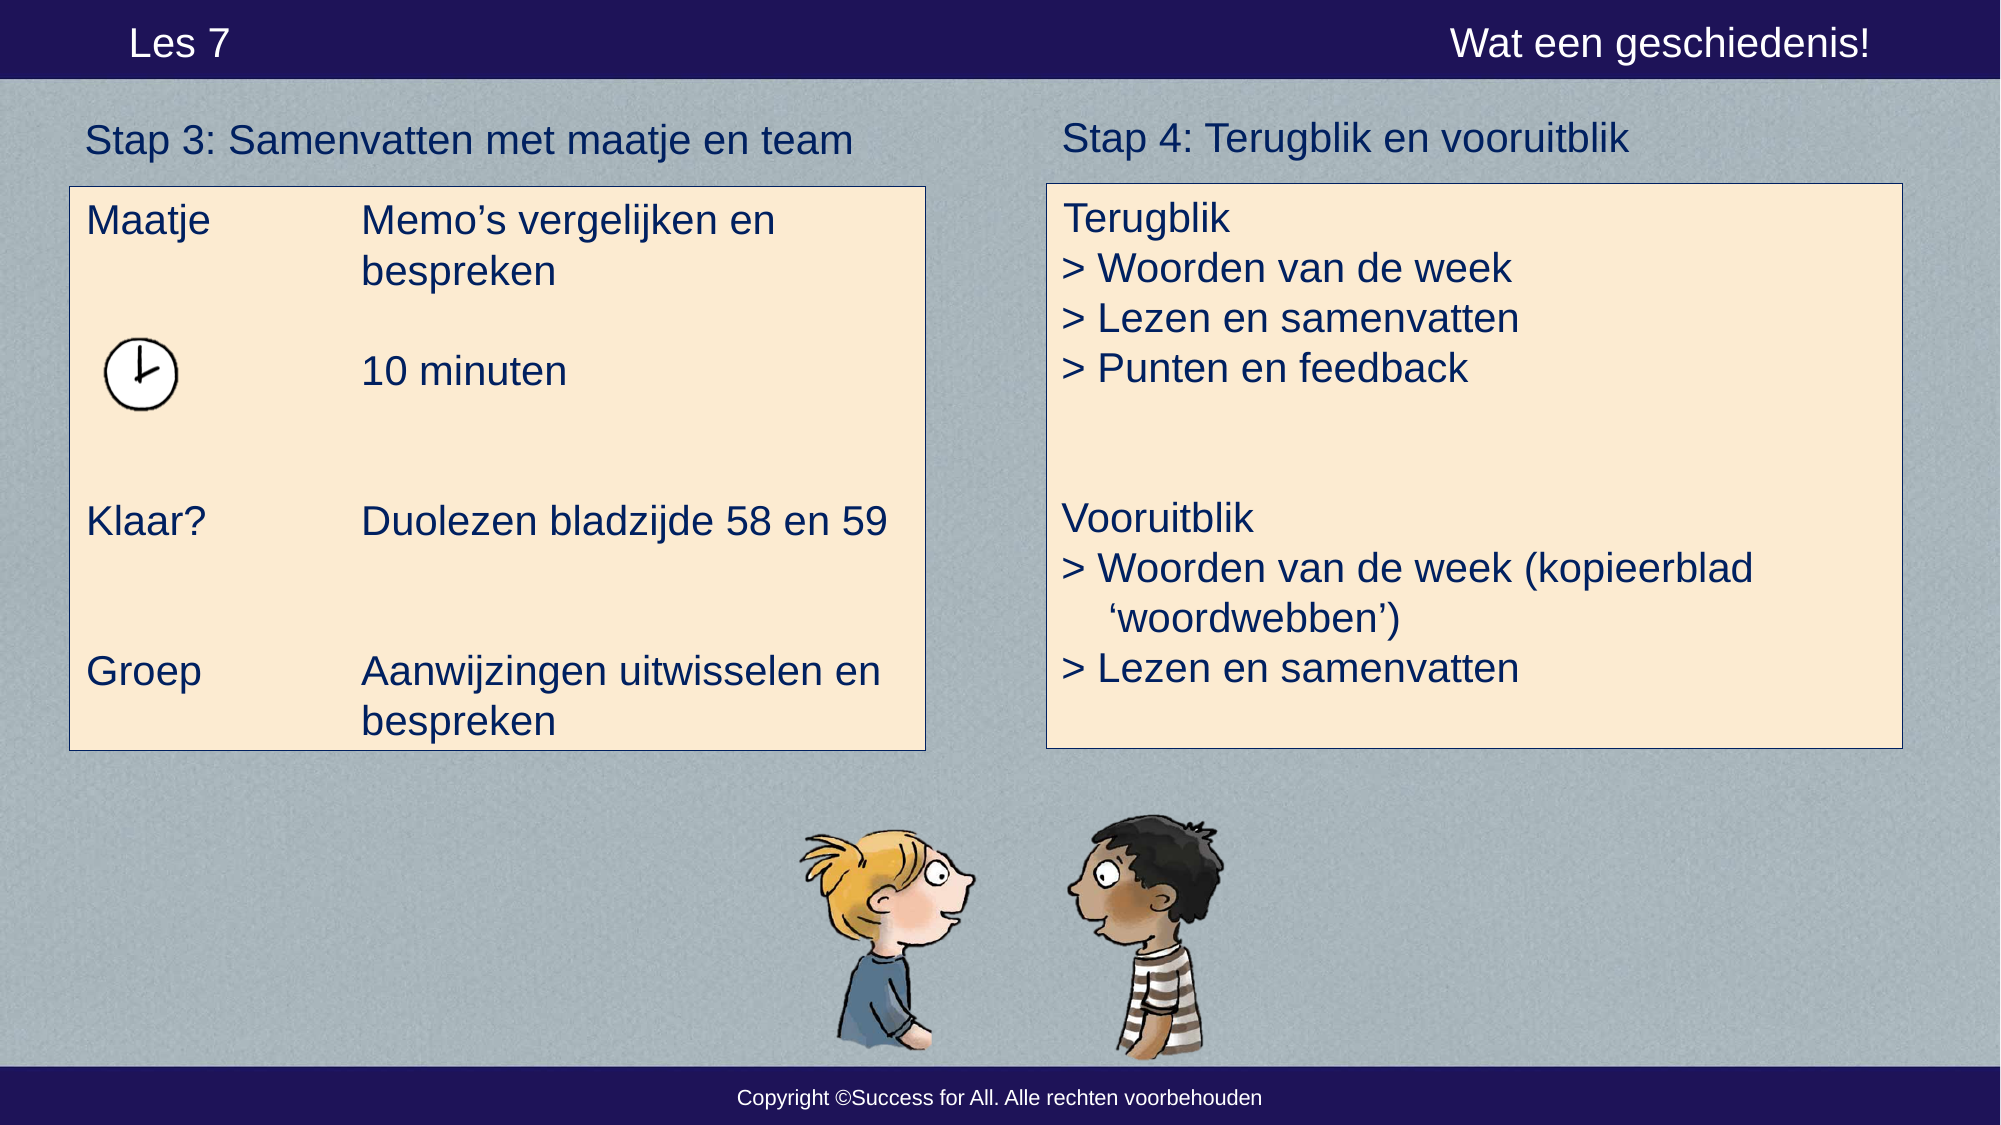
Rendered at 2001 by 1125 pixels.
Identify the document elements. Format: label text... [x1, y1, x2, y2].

text_box Stap 4: Terugblik en vooruitblik [1046, 103, 1839, 169]
text_box Wat een geschiedenis! [999, 8, 1886, 73]
text_box Maatje Memo’s vergelijken en bespreken 10 minuten Klaar? Duolezen bladzijde 58 en 59 Groep Aanwijzingen uitwisselen en bespreken [69, 186, 926, 751]
picture [0, 0, 2001, 1125]
text_box Terugblik > Woorden van de week > Lezen en samenvatten > Punten en feedback Vooruitblik > Woorden van de week (kopieerblad ‘woordwebben’) > Lezen en samenvatten [1046, 183, 1903, 749]
text_box Copyright ©Success for All. Alle rechten voorbehouden [0, 1076, 2000, 1125]
text_box Stap 3: Samenvatten met maatje en team [69, 105, 913, 171]
text_box Les 7 [114, 8, 354, 73]
